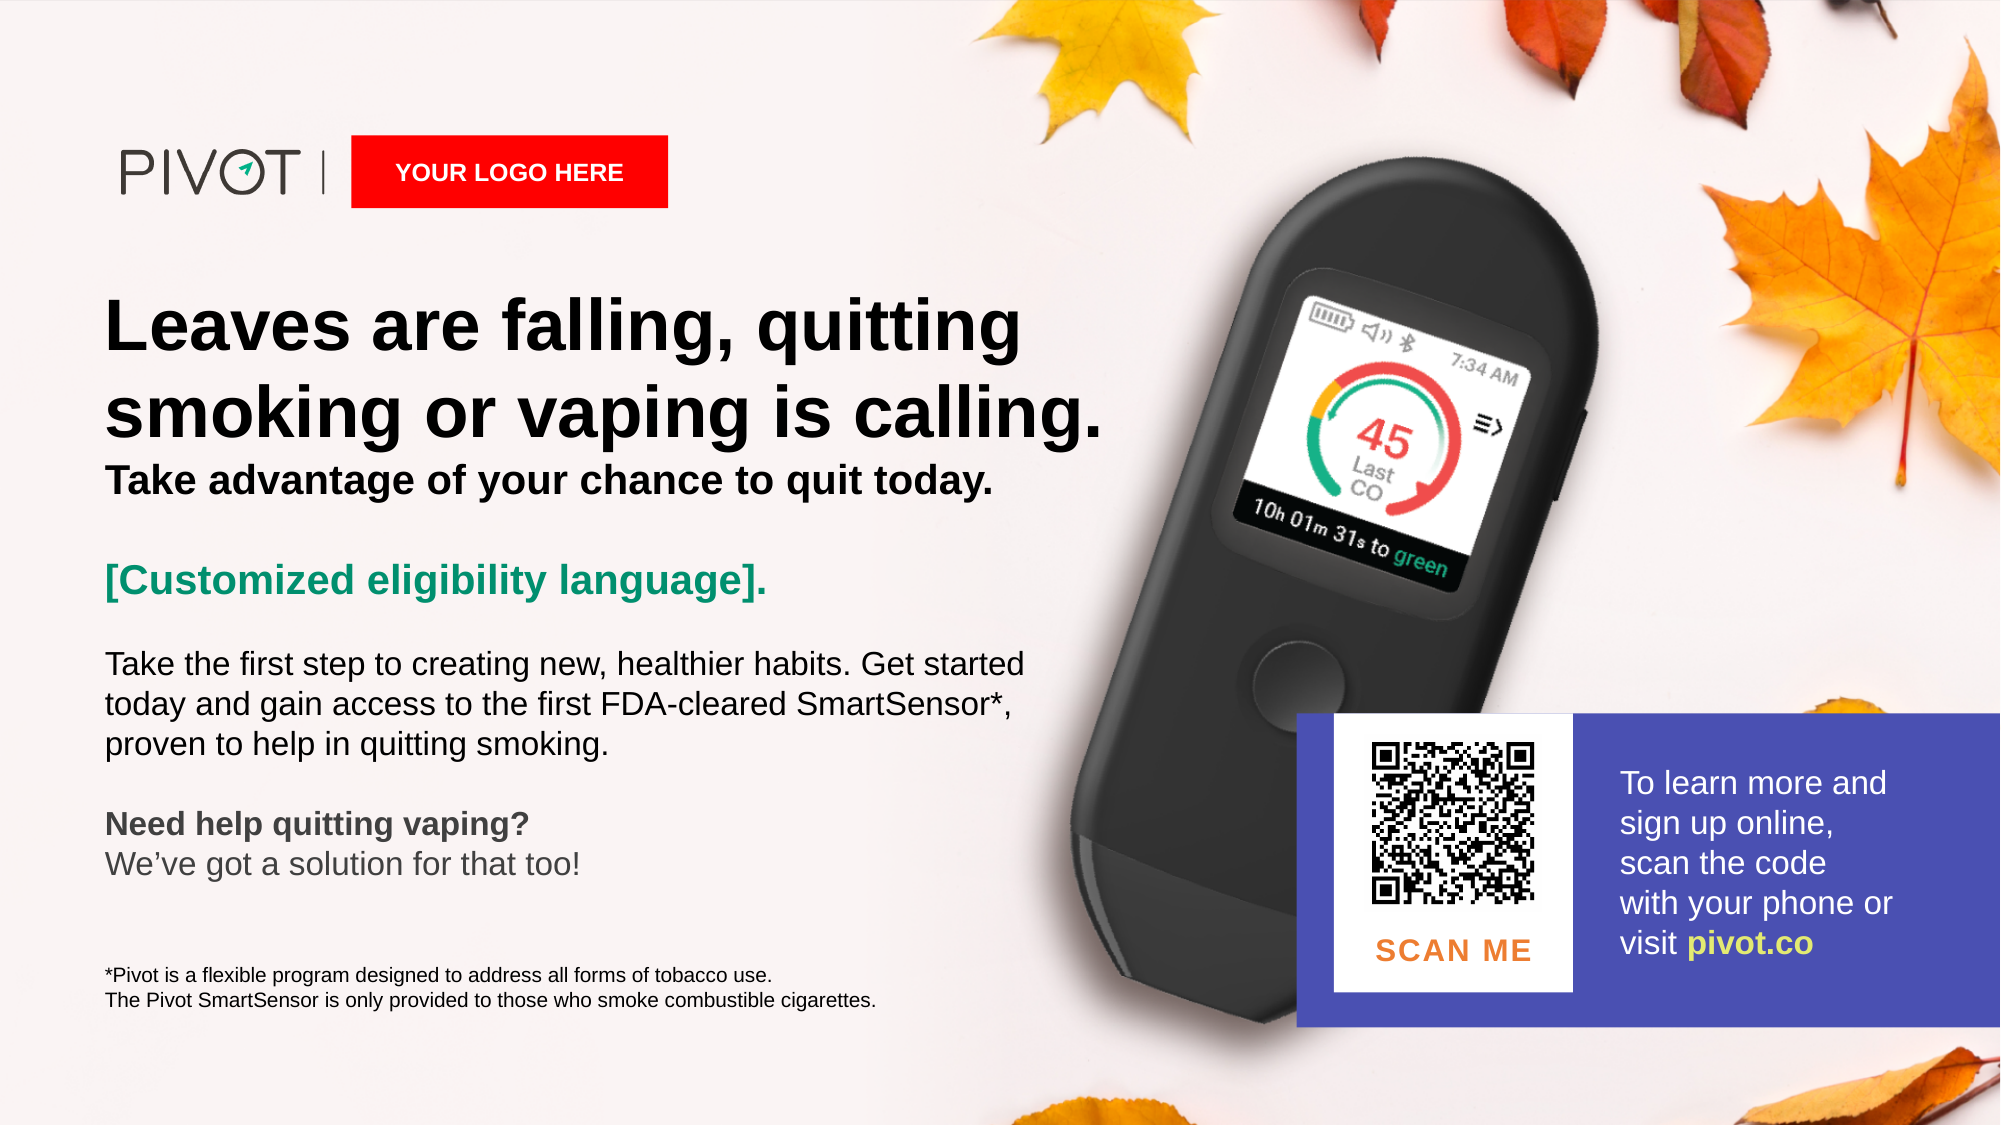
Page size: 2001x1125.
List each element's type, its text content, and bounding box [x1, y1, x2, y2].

text_box Leaves are falling, quitting smoking or vaping is calling. Take advantage of your chance to quit today. [Customized eligibility language]. Take the first step to creating new, healthier habits. Get started today and gain access to the first FDA-cleared SmartSensor*, proven to help in quitting smoking. Need help quitting vaping? We’ve got a solution for that too! *Pivot is a flexible program designed to address all forms of tobacco use. The Pivot SmartSensor is only provided to those who smoke combustible cigarettes. [90, 270, 1131, 1020]
picture [0, 0, 2001, 1125]
text_box YOUR LOGO HERE [350, 134, 669, 209]
text_box SCAN ME [1355, 923, 1552, 976]
text_box [1333, 712, 1574, 993]
text_box To learn more and sign up online, scan the code with your phone or visit pivot.co [1605, 754, 1910, 969]
text_box [1296, 712, 2000, 1028]
